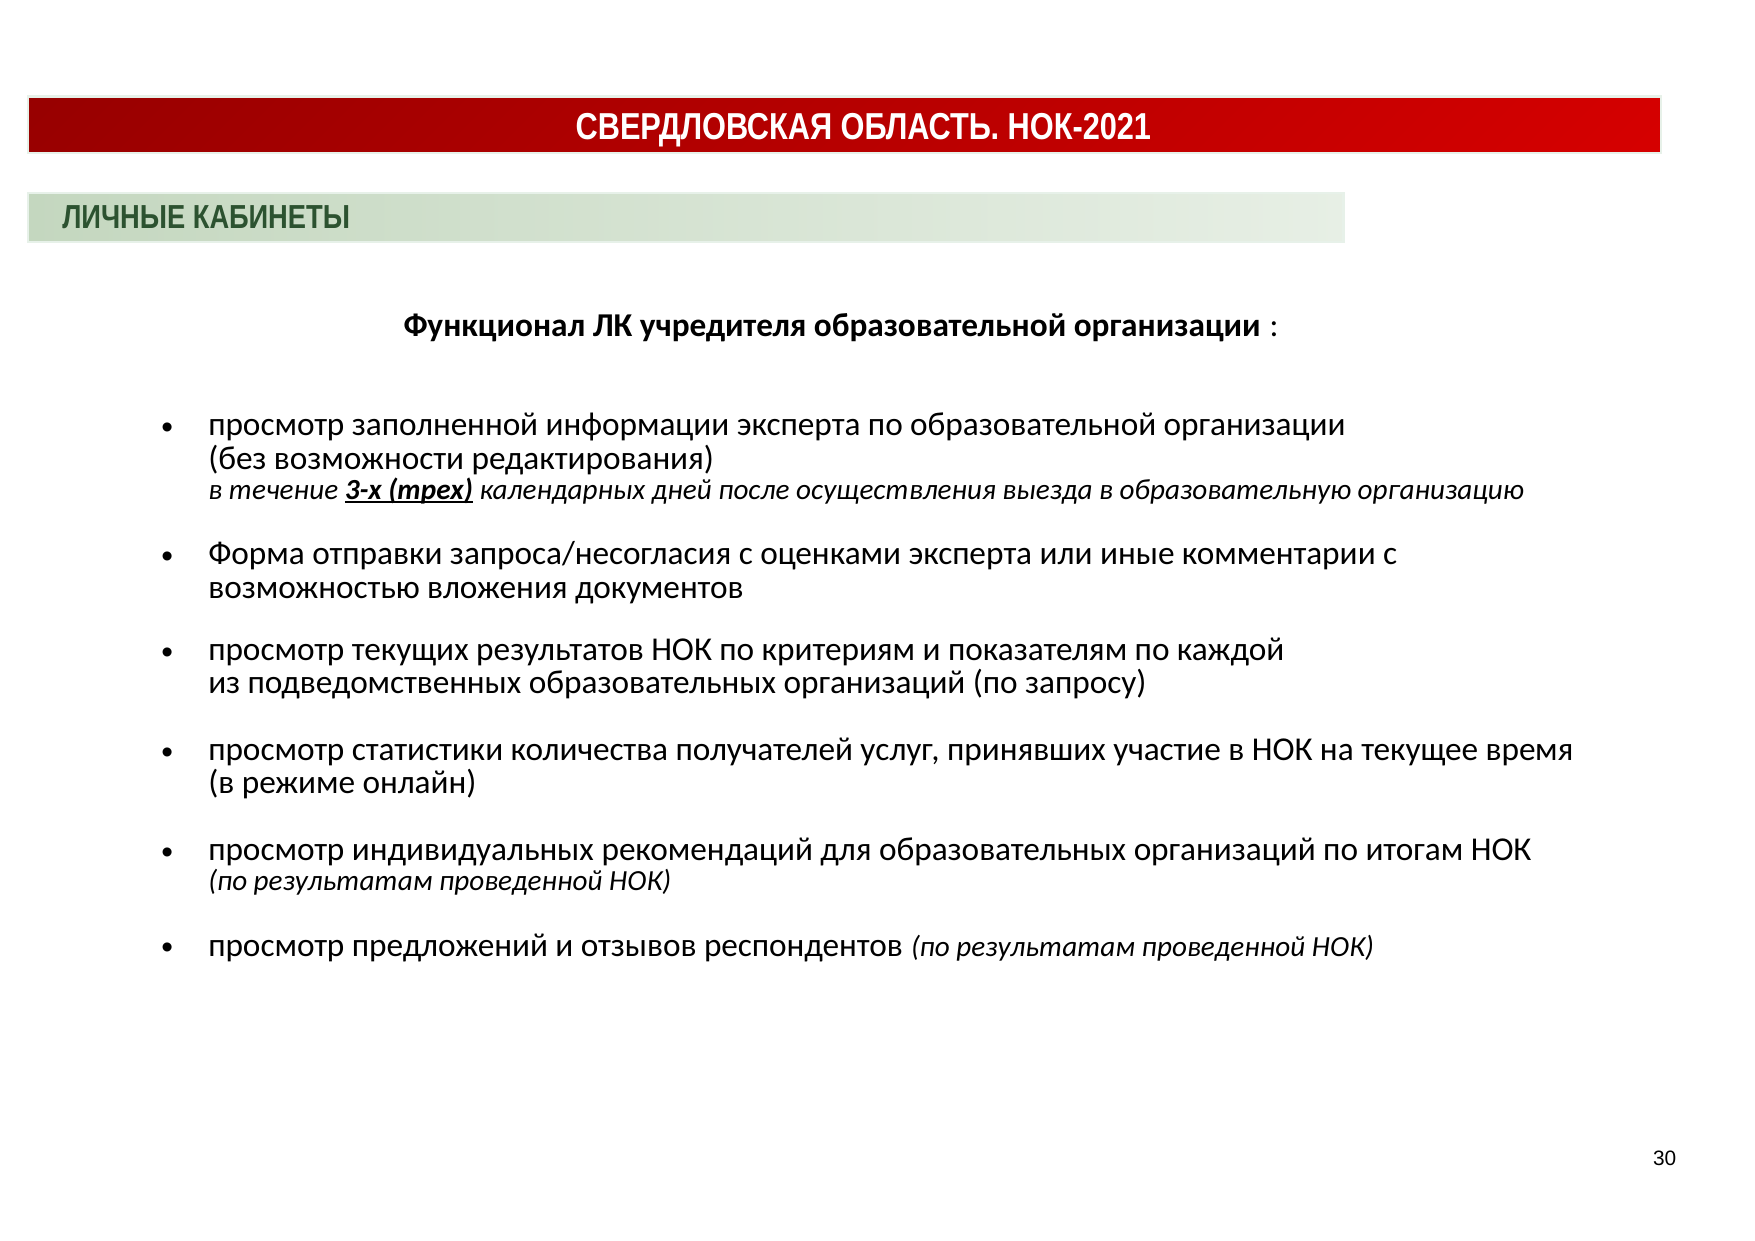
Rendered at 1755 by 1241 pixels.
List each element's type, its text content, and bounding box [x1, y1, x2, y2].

table_header Функционал ЛК учредителя образовательной организации : просмотр заполненной информации эксперта по образовательной организации (без возможности редактирования) в течение 3-х (трех) календарных дней после осуществления выезда в образовательную организацию Форма отправки запроса/несогласия с оценками эксперта или иные комментарии с возможностью вложения документов просмотр текущих результатов НОК по критериям и показателям по каждой из подведомственных образовательных организаций (по запросу) просмотр статистики количества получателей услуг, принявших участие в НОК на текущее время (в режиме онлайн) просмотр индивидуальных рекомендаций для образовательных организаций по итогам НОК (по результатам проведенной НОК) просмотр предложений и отзывов респондентов (по результатам проведенной НОК) [75, 282, 1614, 964]
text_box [27, 192, 1344, 243]
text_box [27, 96, 1662, 154]
slide_number 30 [1283, 1136, 1694, 1223]
